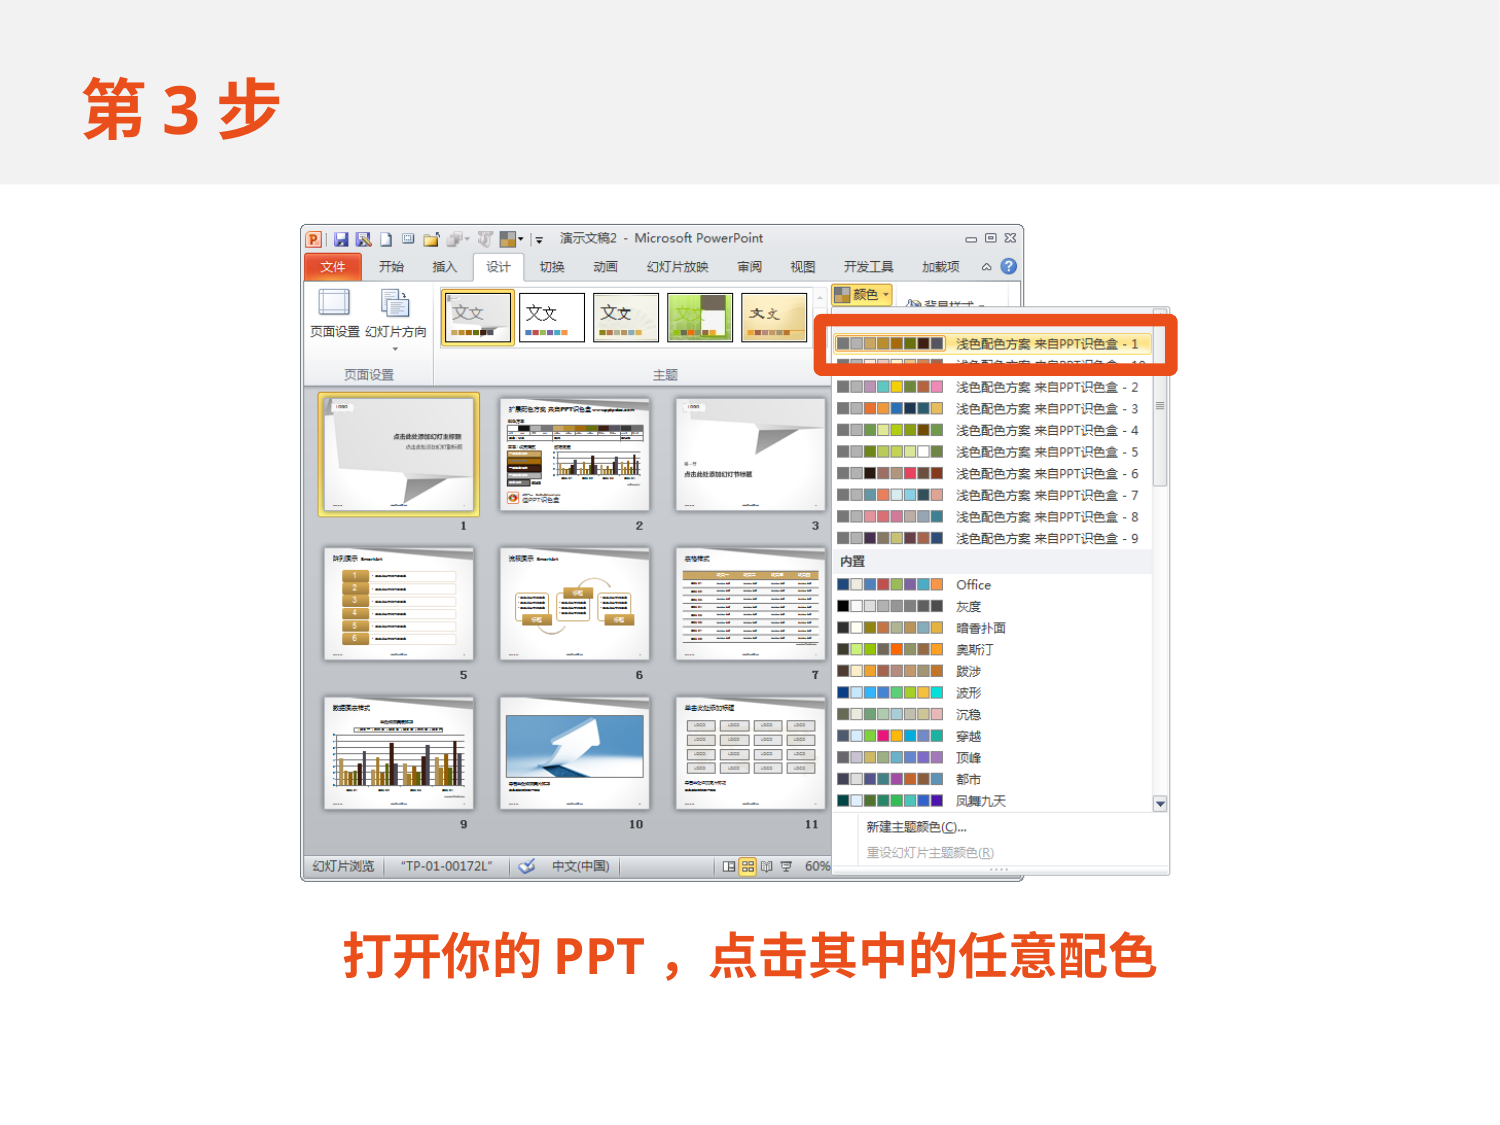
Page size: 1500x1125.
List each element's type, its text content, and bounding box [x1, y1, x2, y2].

text_box [0, 0, 1500, 187]
title 第3步 [64, 30, 1436, 185]
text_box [272, 199, 1207, 906]
text_box 打开你的PPT，点击其中的任意配色 [64, 905, 1436, 1059]
